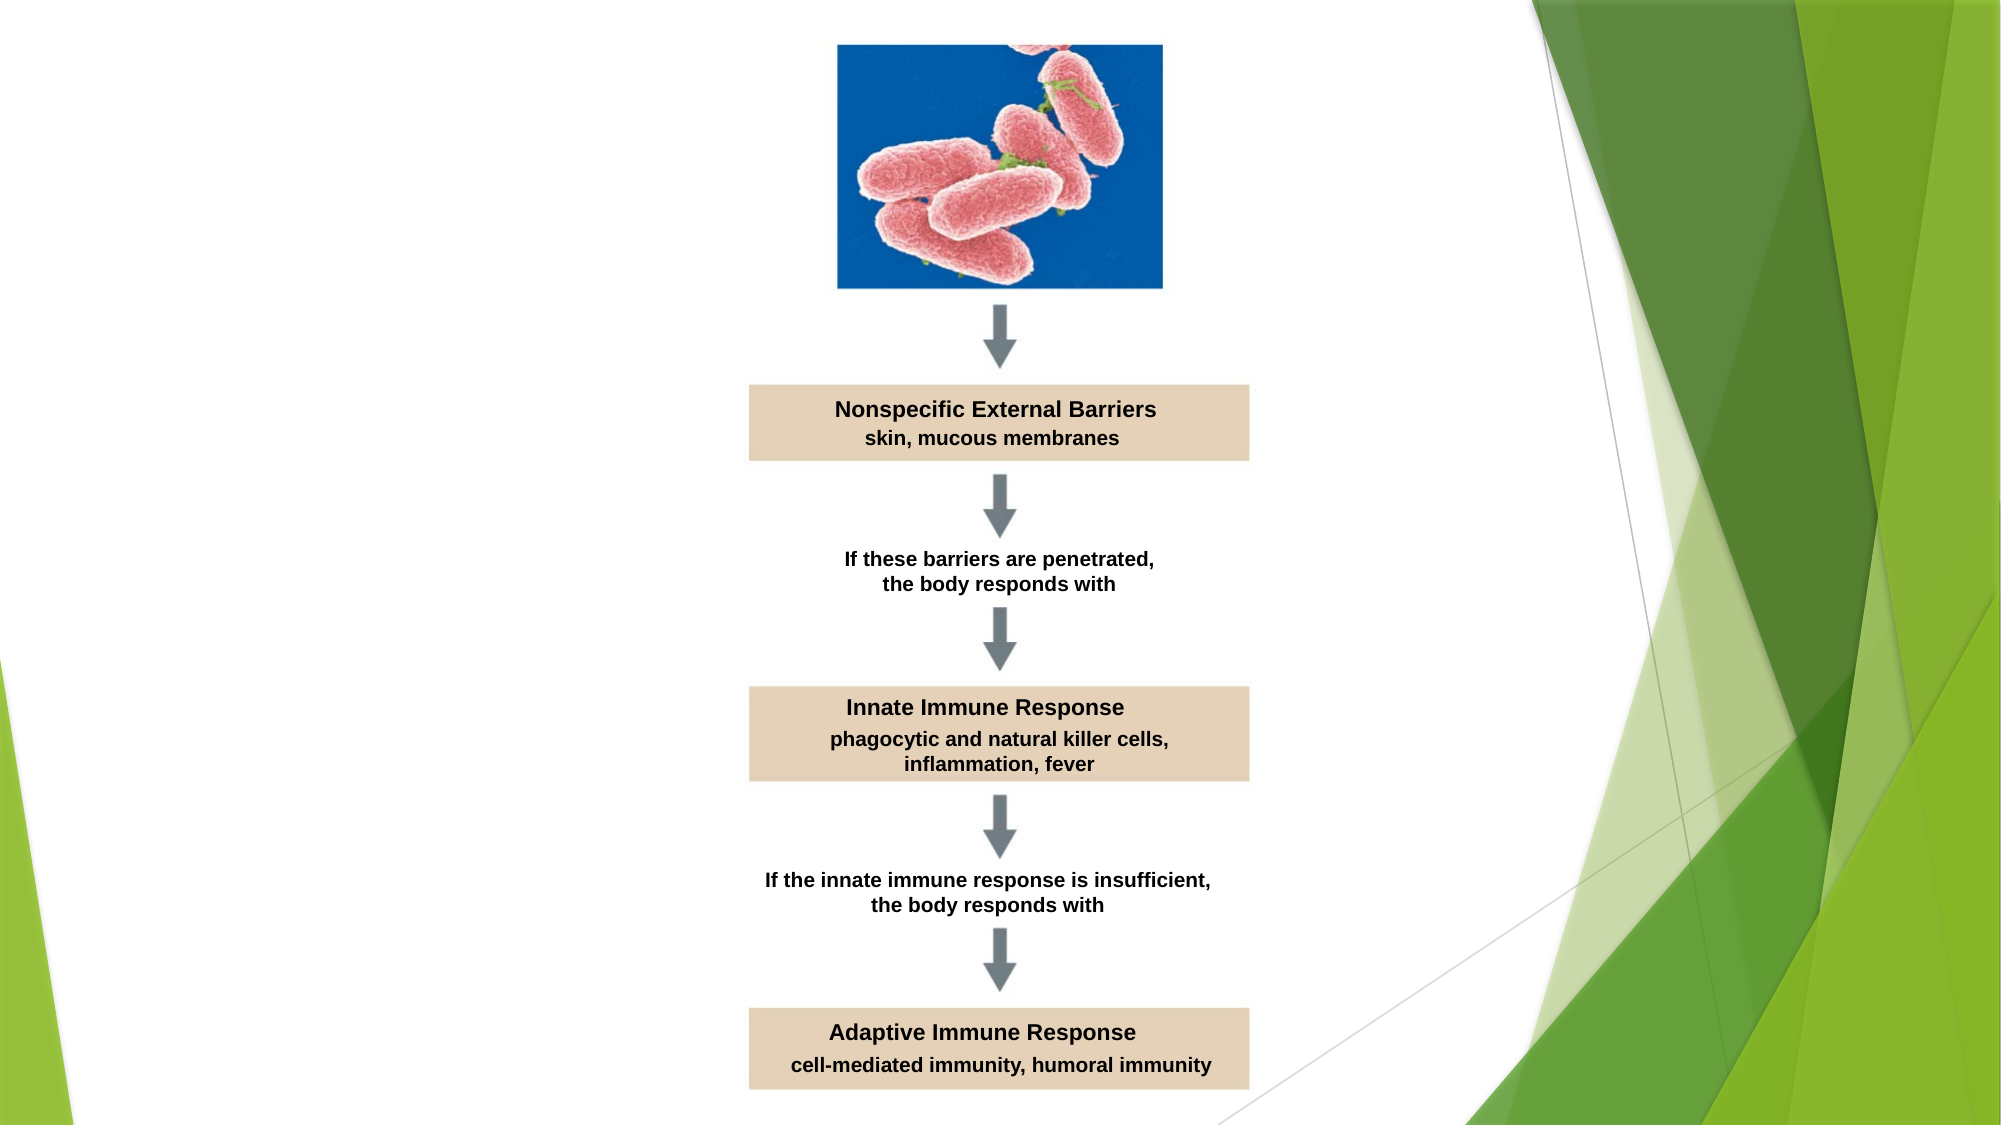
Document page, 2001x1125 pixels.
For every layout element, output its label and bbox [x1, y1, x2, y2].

picture [742, 38, 1257, 1093]
